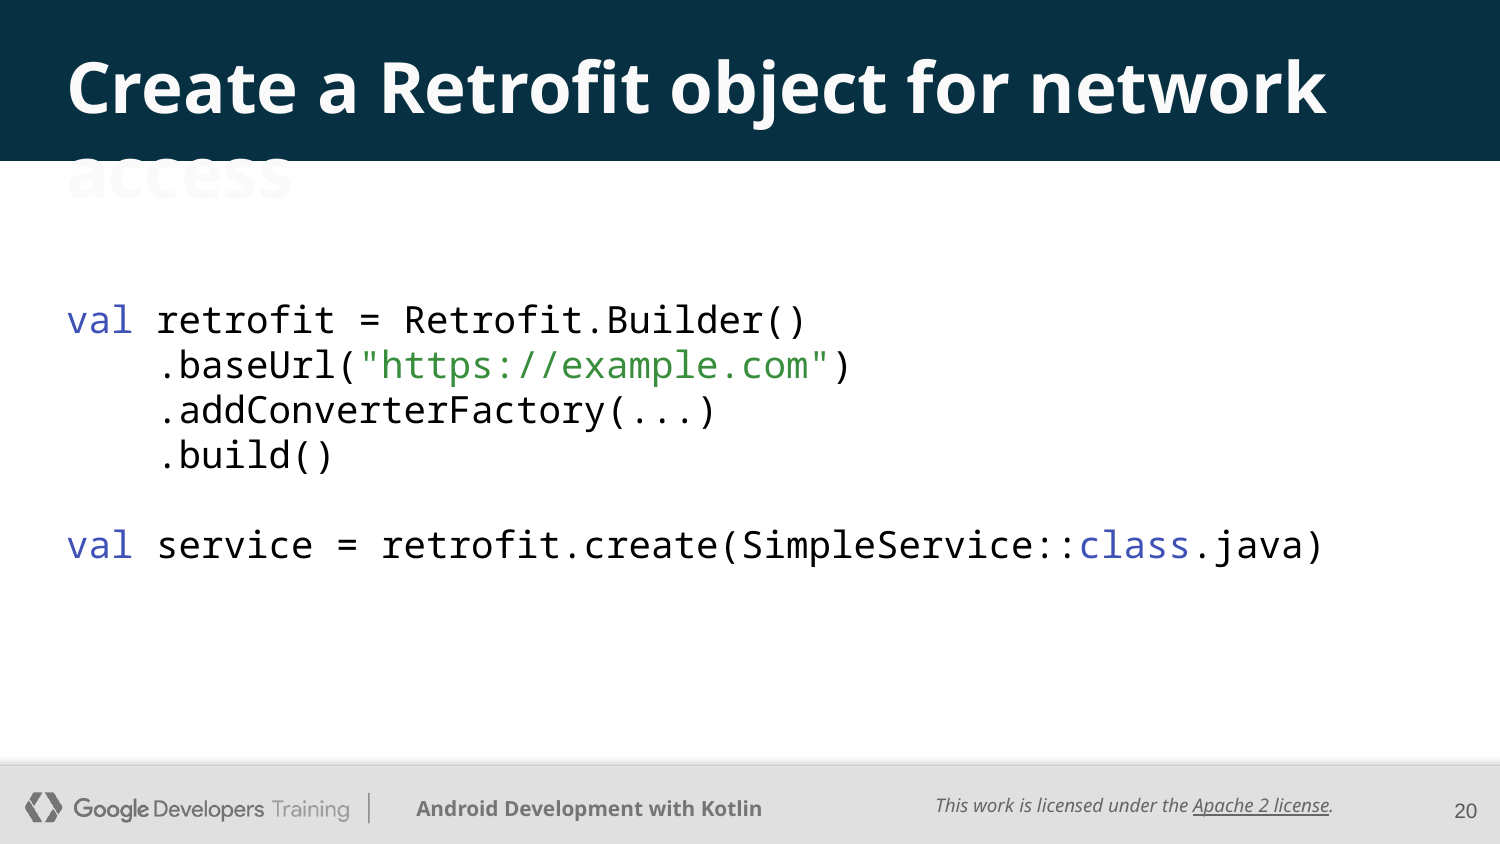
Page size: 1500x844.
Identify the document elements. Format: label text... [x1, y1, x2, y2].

list val retrofit = Retrofit.Builder() .baseUrl("https://example.com") .addConverterFactory(...) .build() val service = retrofit.create(SimpleService::class.java) [51, 281, 1449, 713]
picture [0, 161, 1500, 844]
slide_number ‹#› [1402, 777, 1493, 842]
title Create a Retrofit object for network access [51, 28, 1449, 122]
